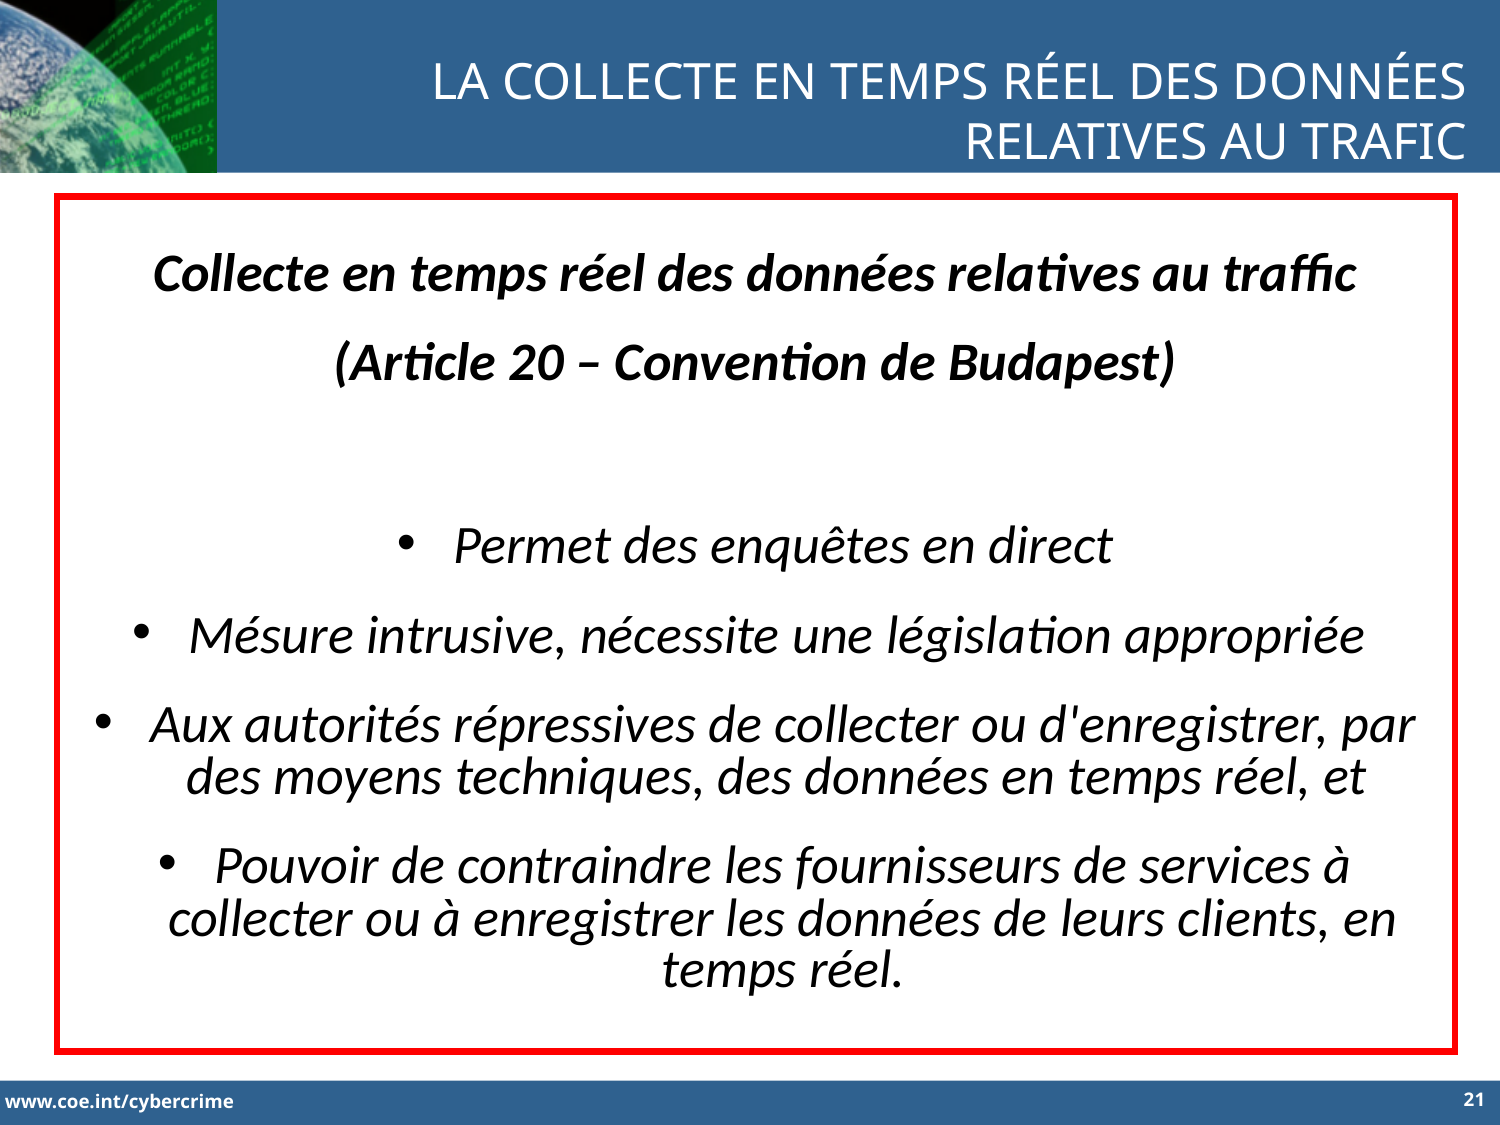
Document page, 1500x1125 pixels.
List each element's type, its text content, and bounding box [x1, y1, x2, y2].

picture [0, 0, 217, 173]
text_box Collecte en temps réel des données relatives au traffic (Article 20 – Convention de Budapest) Permet des enquêtes en direct Mésure intrusive, nécessite une législation appropriée Aux autorités répressives de collecter ou d'enregistrer, par des moyens techniques, des données en temps réel, et Pouvoir de contraindre les fournisseurs de services à collecter ou à enregistrer les données de leurs clients, en temps réel. [57, 196, 1455, 1052]
text_box LA COLLECTE EN TEMPS RÉEL DES DONNÉES RELATIVES AU TRAFIC [230, 42, 1483, 178]
